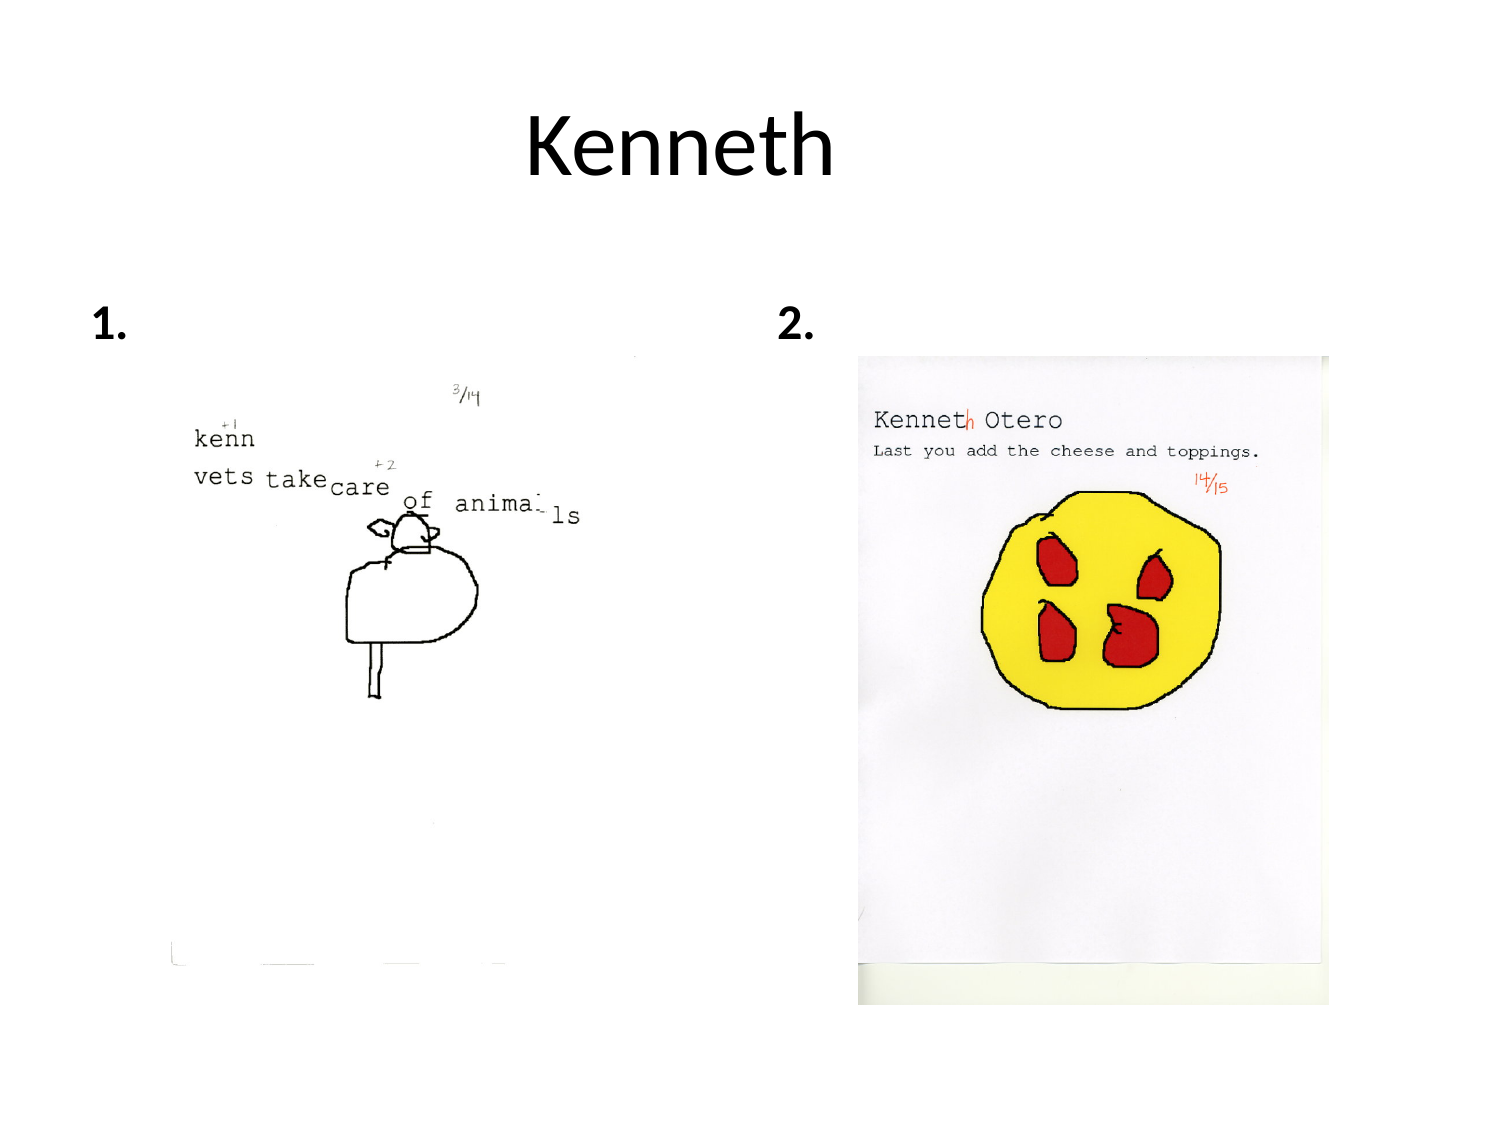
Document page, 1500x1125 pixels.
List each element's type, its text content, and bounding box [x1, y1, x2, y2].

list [170, 356, 642, 1006]
list 1. [75, 251, 738, 357]
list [857, 356, 1330, 1006]
list 2. [761, 251, 1425, 357]
title Kenneth [75, 45, 1425, 233]
